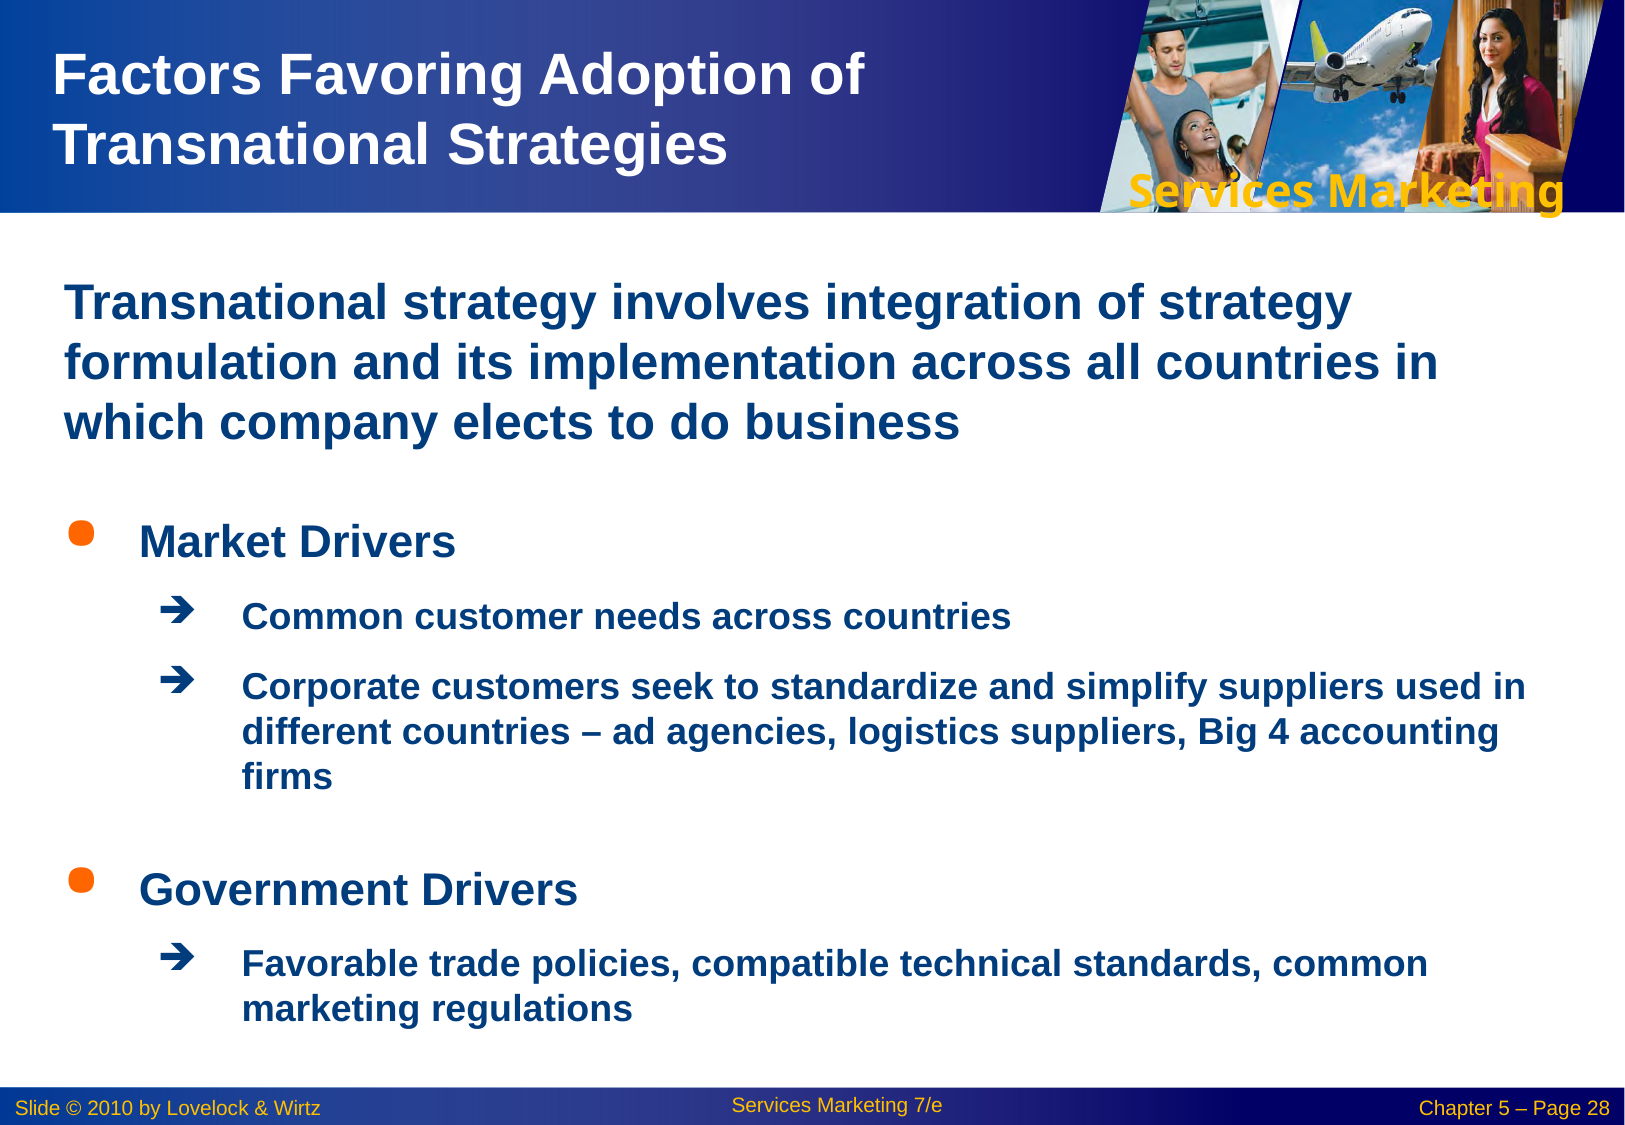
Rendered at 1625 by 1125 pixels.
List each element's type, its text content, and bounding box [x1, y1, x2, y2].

picture [1546, 187, 1556, 202]
title Factors Favoring Adoption of Transnational Strategies [36, 37, 1088, 176]
list Transnational strategy involves integration of strategy formulation and its implementation across all countries in which company elects to do business Market Drivers Common customer needs across countries Corporate customers seek to standardize and simplify suppliers used in different countries – ad agencies, logistics suppliers, Big 4 accounting firms Government Drivers Favorable trade policies, compatible technical standards, common marketing regulations [49, 261, 1563, 1051]
picture [1100, 0, 1604, 213]
picture [1162, 186, 1172, 192]
